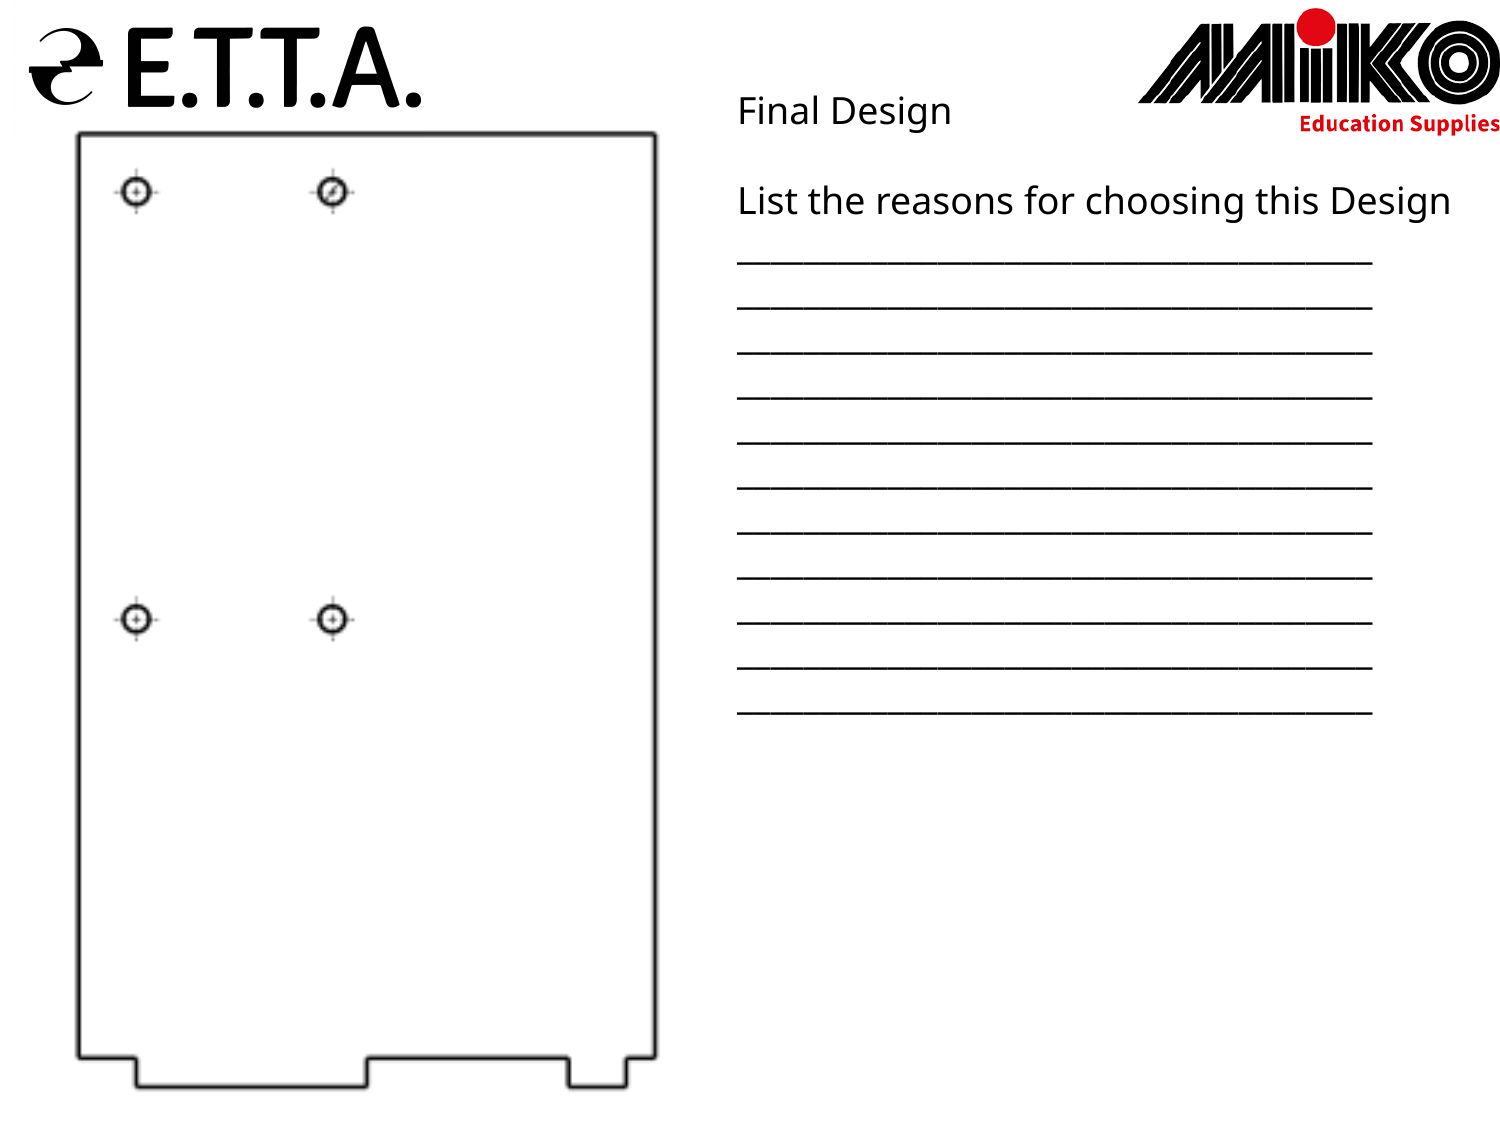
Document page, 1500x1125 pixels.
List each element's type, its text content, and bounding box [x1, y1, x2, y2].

text_box Final Design List the reasons for choosing this Design ______________________________________ ______________________________________ ______________________________________ ______________________________________ ______________________________________ ______________________________________ ______________________________________ ______________________________________ ______________________________________ ______________________________________ ______________________________________ [722, 79, 1468, 725]
picture [12, 0, 663, 1097]
picture [1138, 8, 1500, 140]
